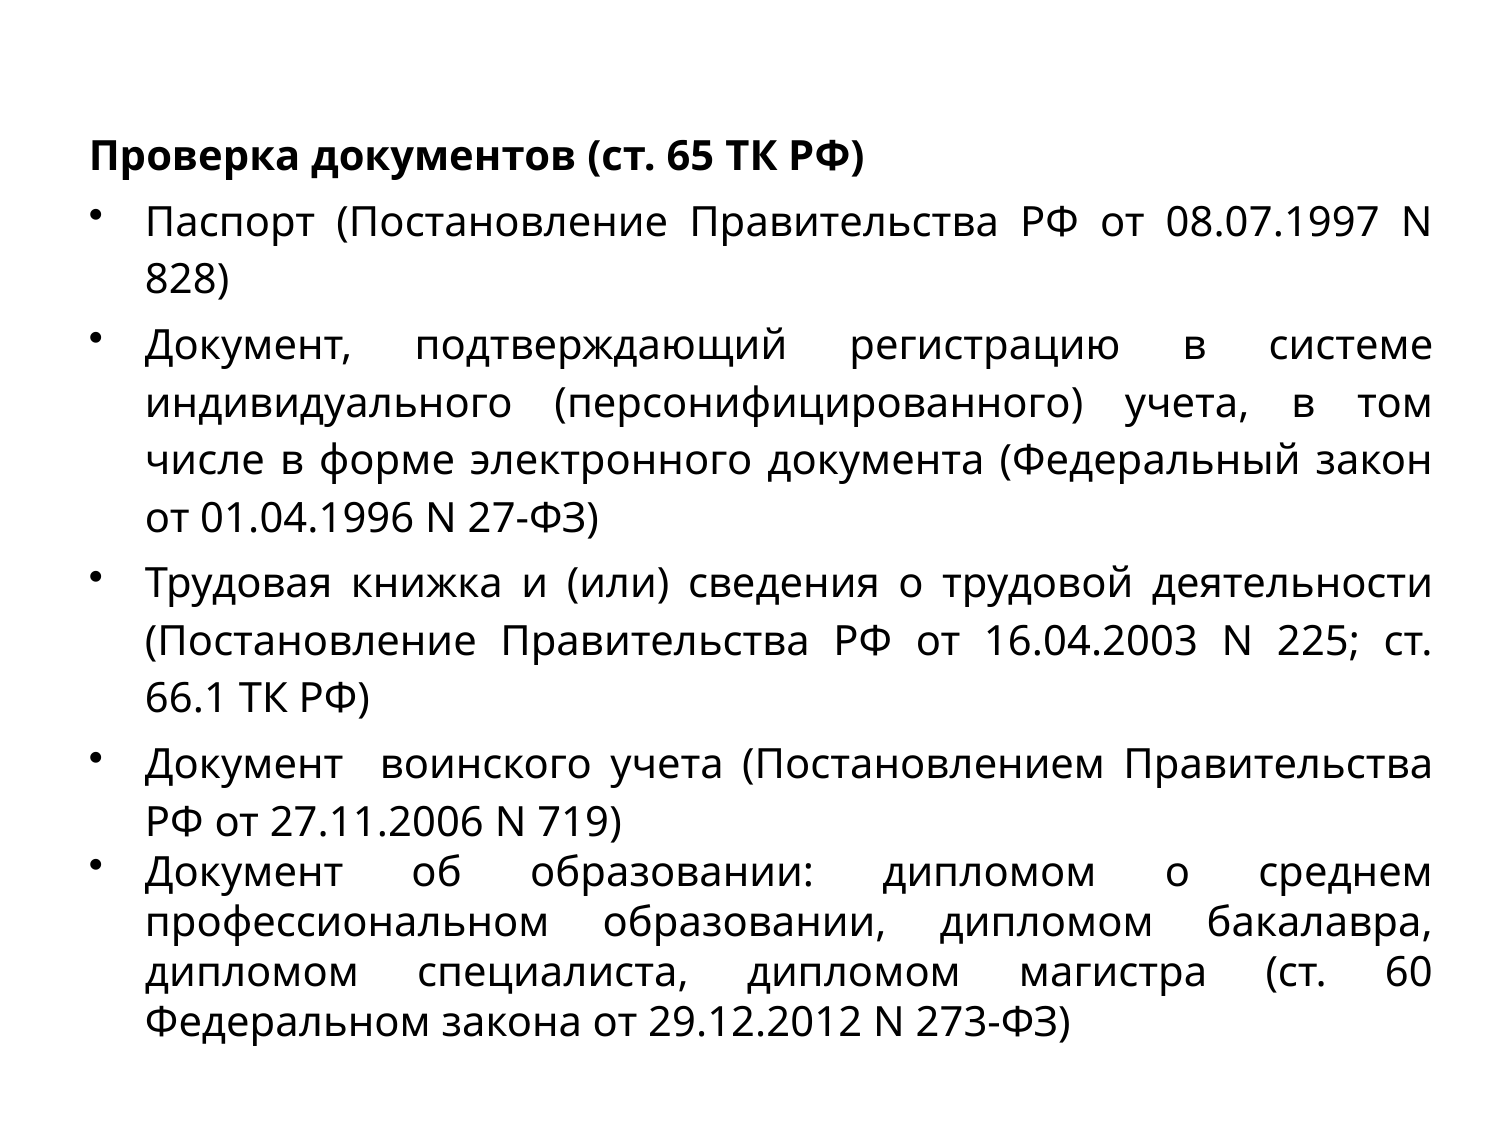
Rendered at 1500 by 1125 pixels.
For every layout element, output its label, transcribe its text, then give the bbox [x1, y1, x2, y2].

text_box Проверка документов (ст. 65 ТК РФ) Паспорт (Постановление Правительства РФ от 08.07.1997 N 828) Документ, подтверждающий регистрацию в системе индивидуального (персонифицированного) учета, в том числе в форме электронного документа (Федеральный закон от 01.04.1996 N 27-ФЗ) Трудовая книжка и (или) сведения о трудовой деятельности (Постановление Правительства РФ от 16.04.2003 N 225; ст. 66.1 ТК РФ) Документ воинского учета (Постановлением Правительства РФ от 27.11.2006 N 719) Документ об образовании: дипломом о среднем профессиональном образовании, дипломом бакалавра, дипломом специалиста, дипломом магистра (ст. 60 Федеральном закона от 29.12.2012 N 273-ФЗ) [17, 113, 1449, 1119]
